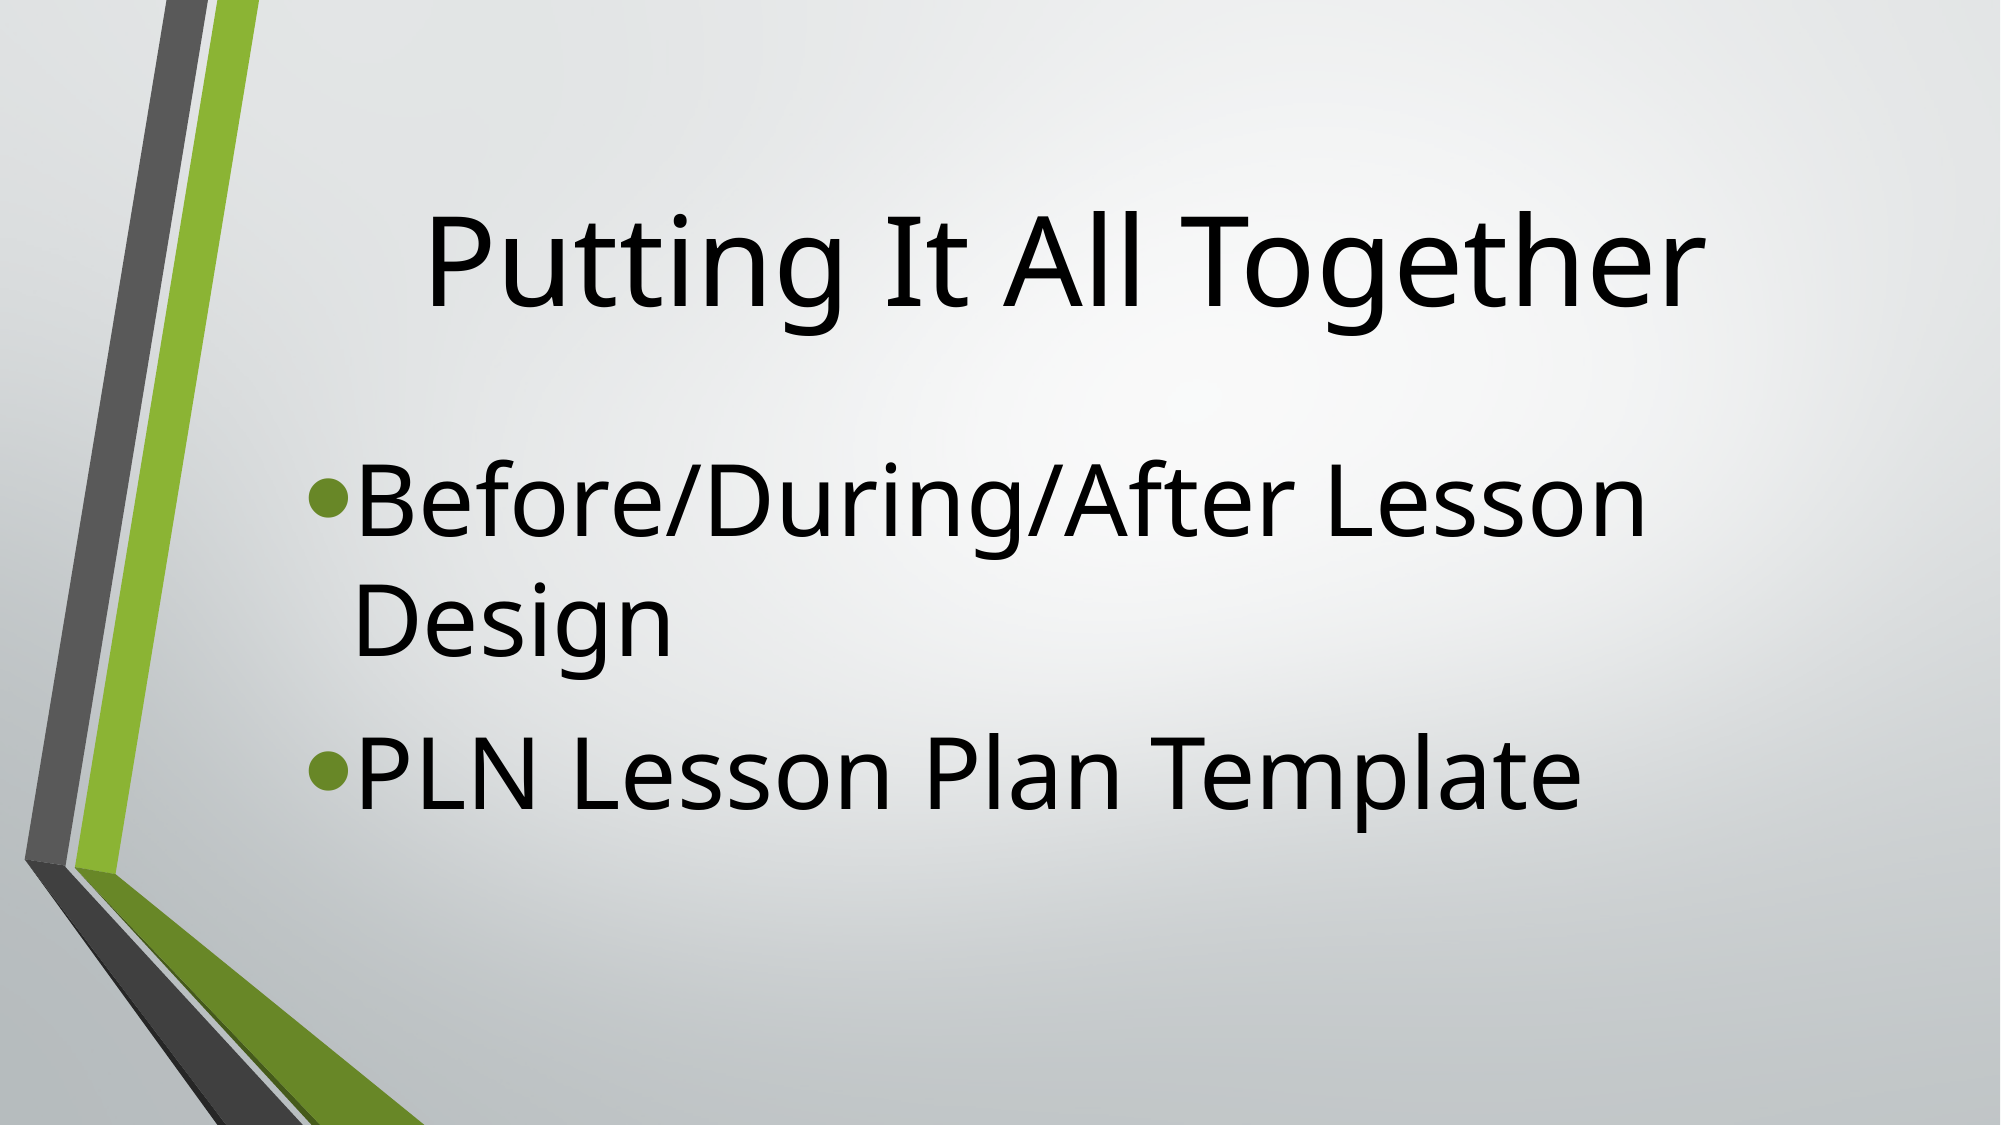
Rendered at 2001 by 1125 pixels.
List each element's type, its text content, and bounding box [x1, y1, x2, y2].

list Before/During/After Lesson Design PLN Lesson Plan Template [288, 376, 1932, 890]
title Putting It All Together [243, 112, 1887, 400]
